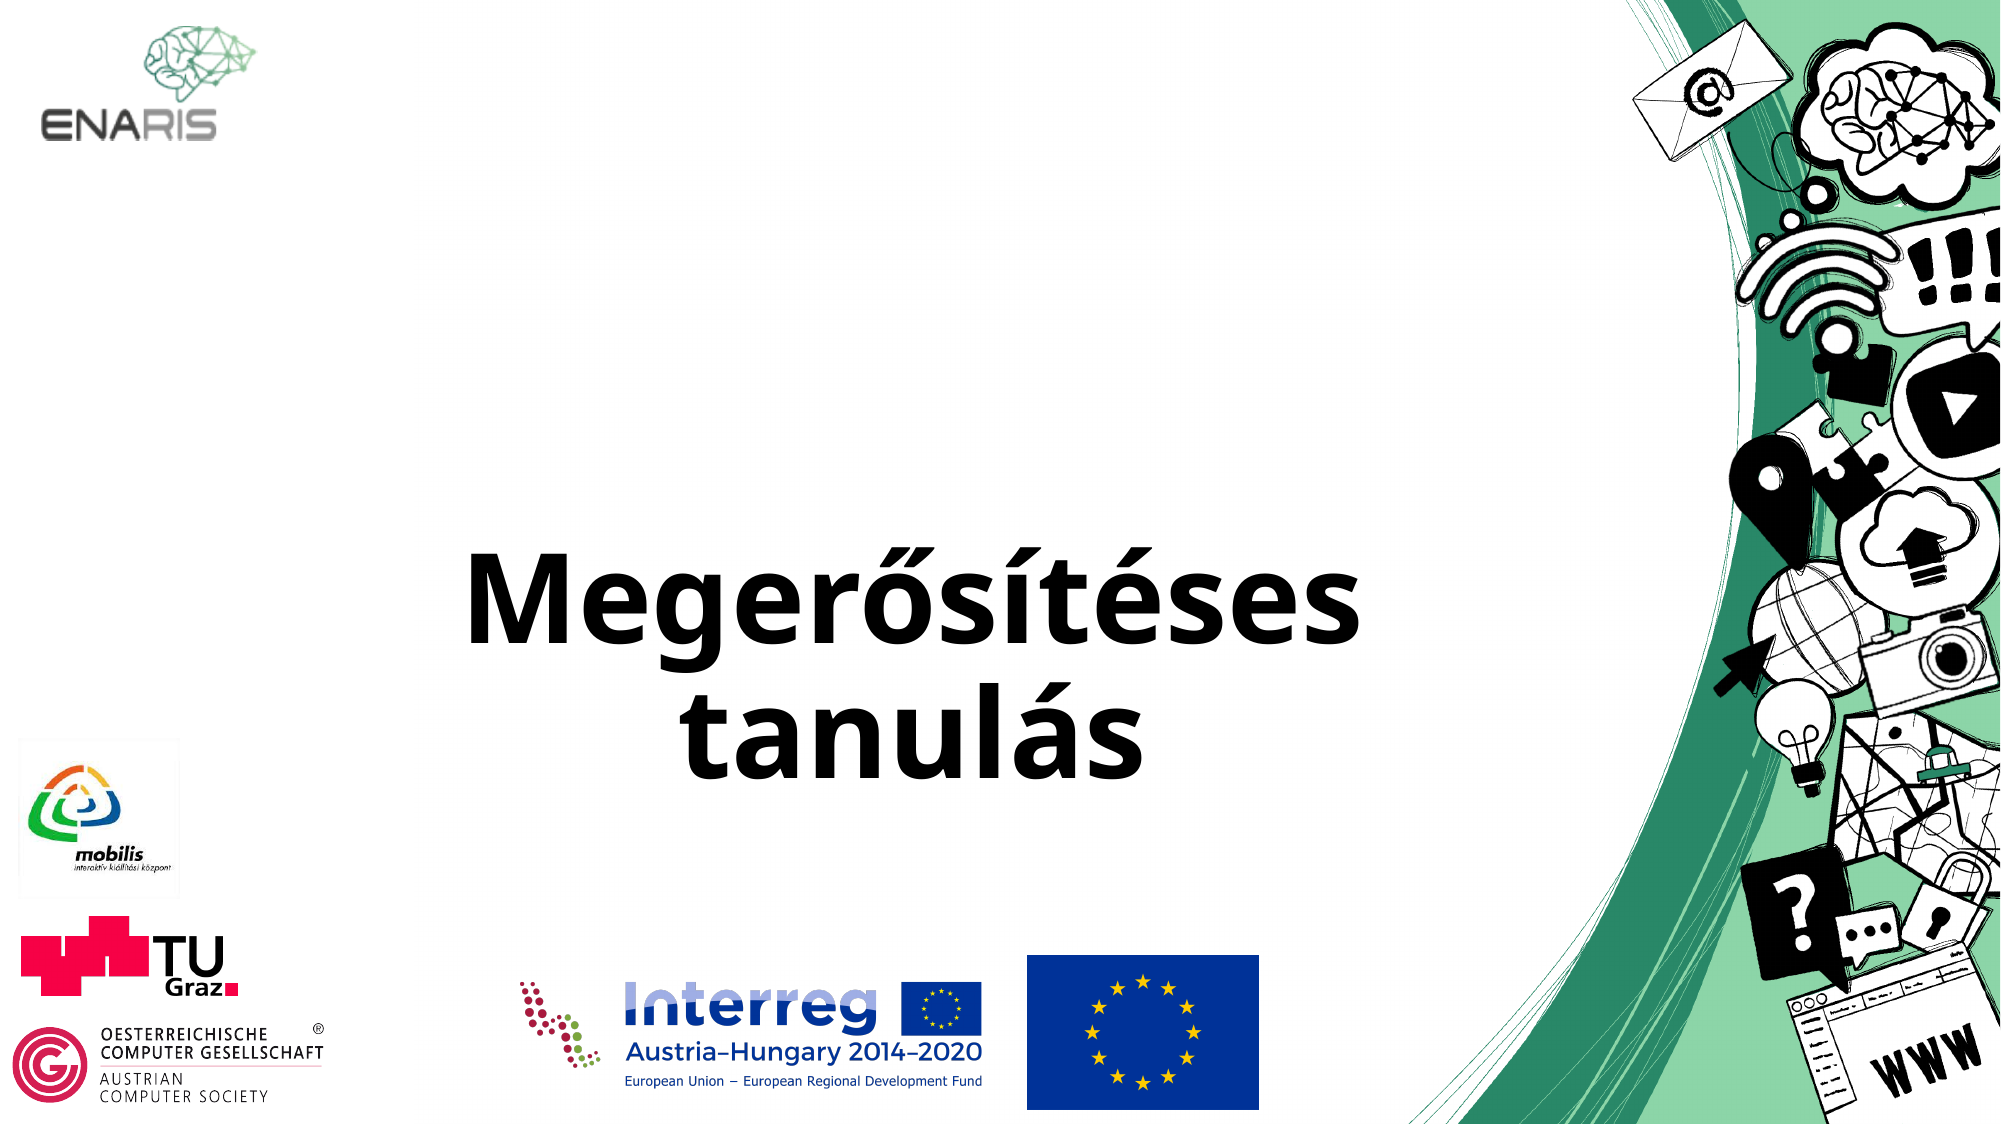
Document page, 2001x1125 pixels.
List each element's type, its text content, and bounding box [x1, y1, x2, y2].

title Megerősítéses tanulás [266, 228, 1559, 814]
picture [41, 26, 258, 141]
picture [12, 1023, 324, 1103]
picture [21, 916, 238, 996]
picture [18, 738, 180, 899]
picture [414, 0, 2001, 1124]
